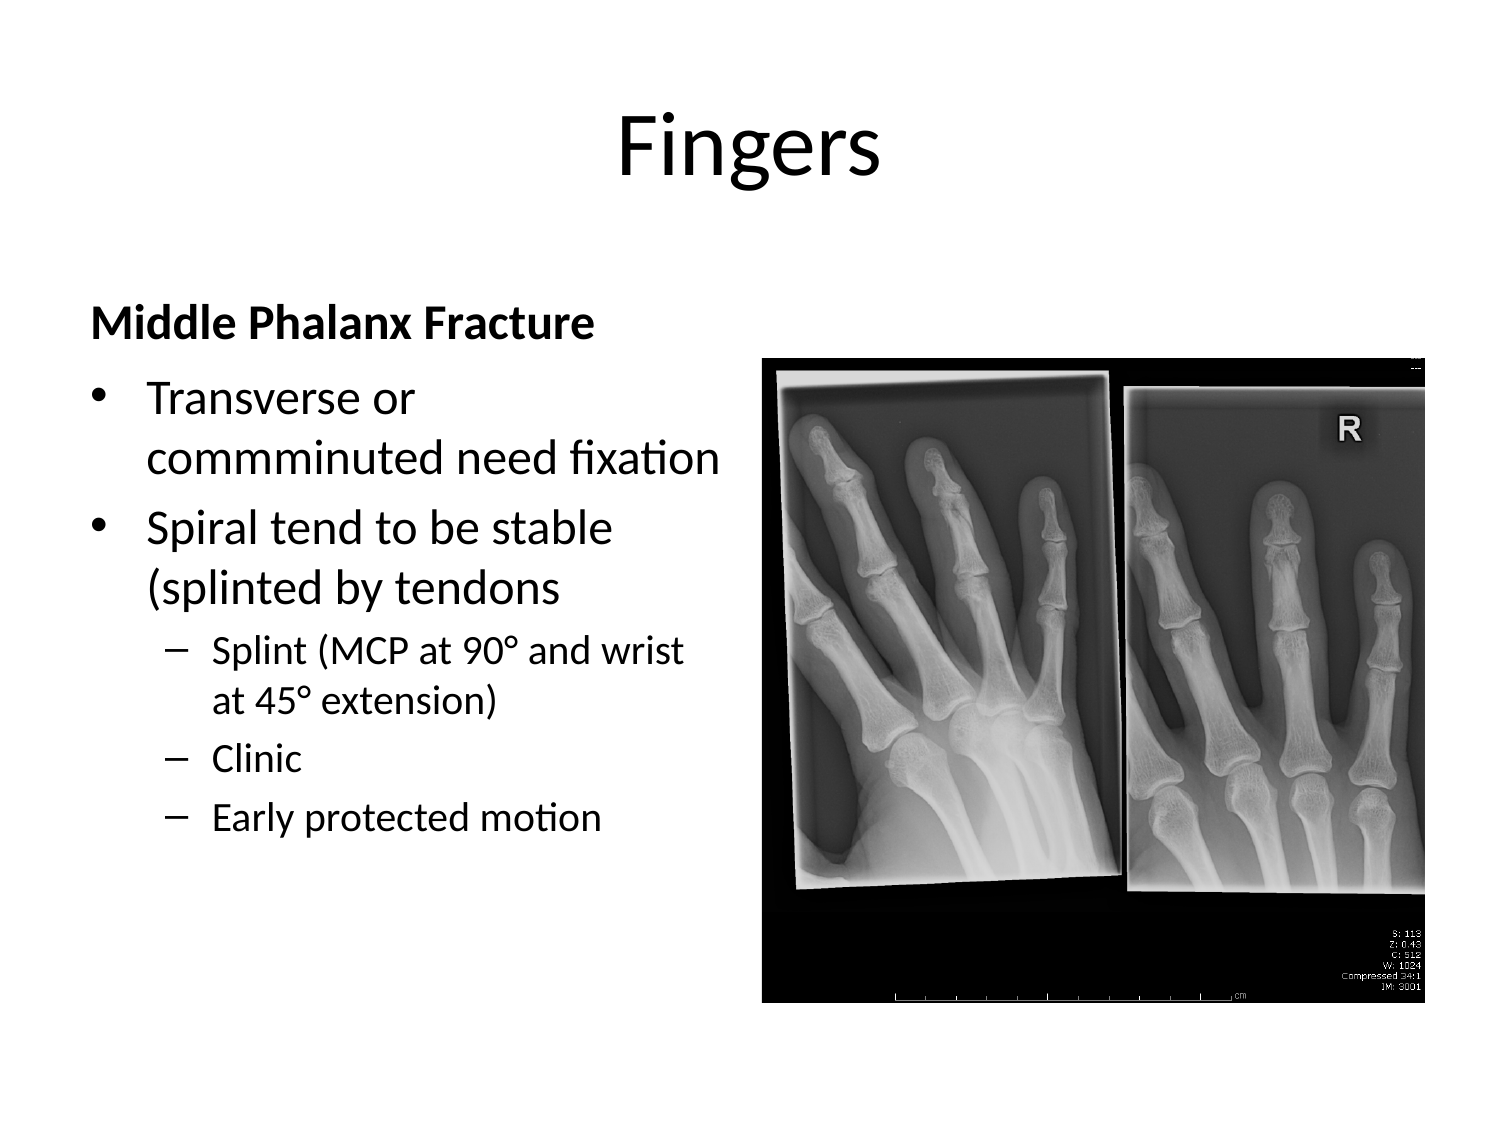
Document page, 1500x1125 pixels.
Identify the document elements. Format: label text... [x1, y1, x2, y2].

list Middle Phalanx Fracture [75, 251, 738, 356]
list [761, 358, 1426, 1004]
title Fingers [75, 45, 1425, 233]
list Transverse or commminuted need fixation Spiral tend to be stable (splinted by tendons Splint (MCP at 90° and wrist at 45° extension) Clinic Early protected motion [75, 356, 738, 1005]
